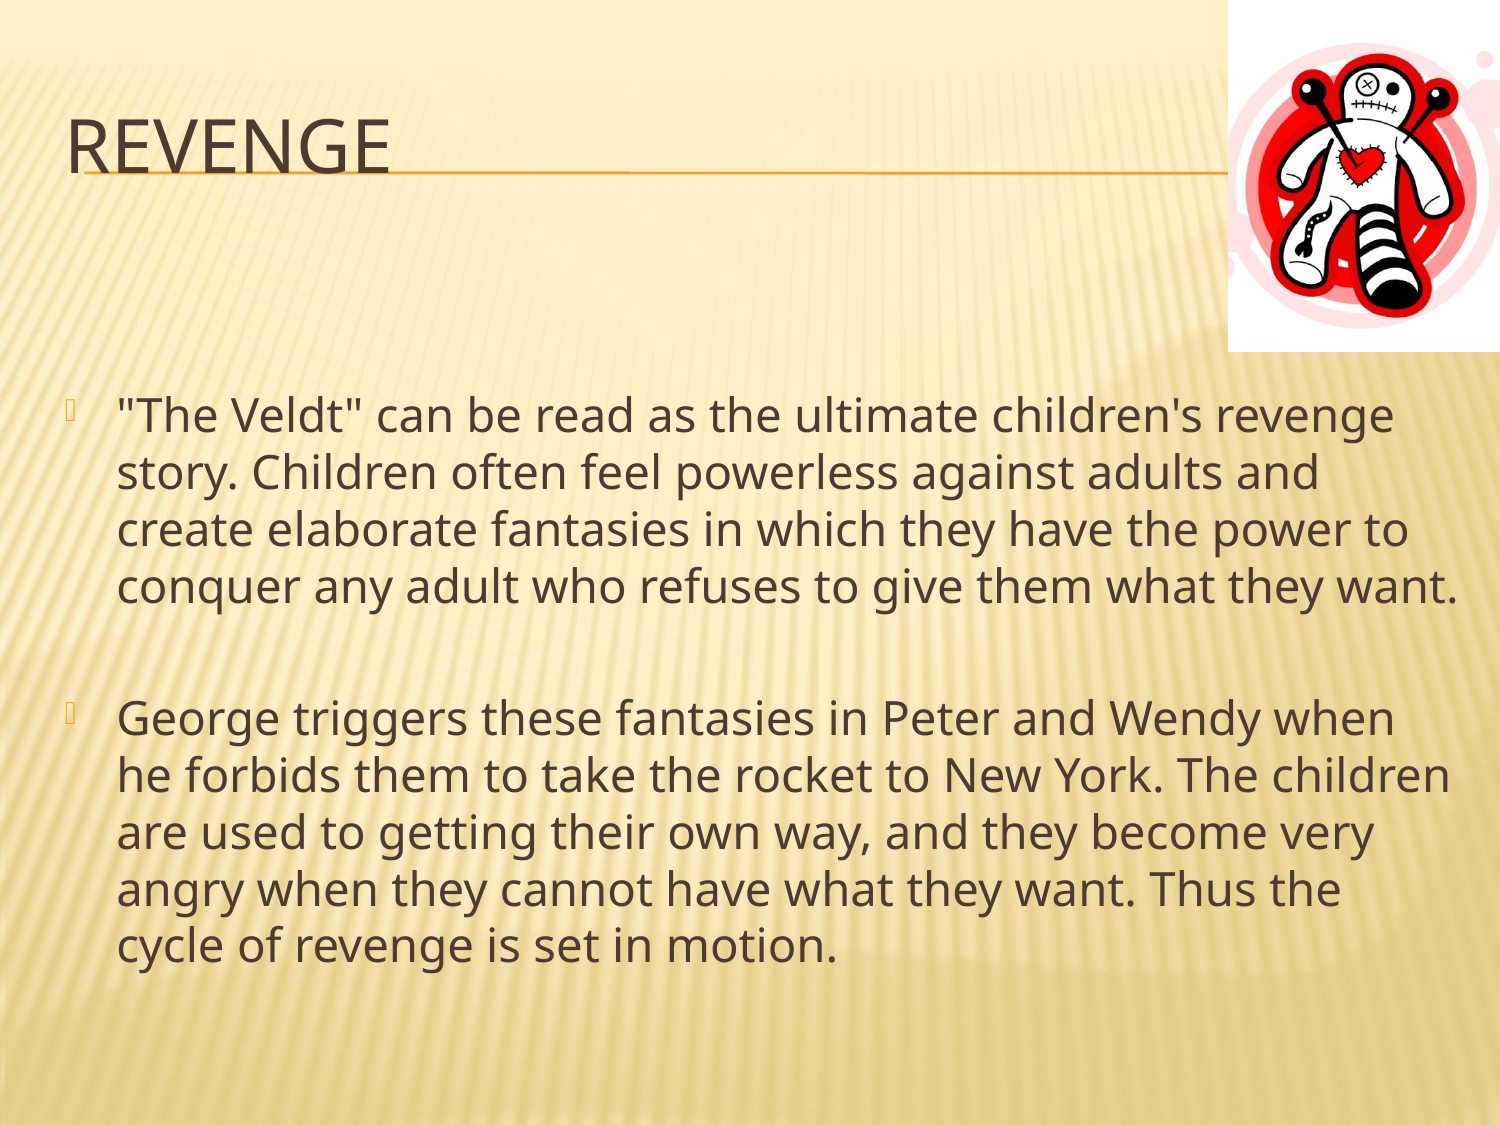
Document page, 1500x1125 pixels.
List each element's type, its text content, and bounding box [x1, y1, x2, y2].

list "The Veldt" can be read as the ultimate children's revenge story. Children often feel powerless against adults and create elaborate fantasies in which they have the power to conquer any adult who refuses to give them what they want. George triggers these fantasies in Peter and Wendy when he forbids them to take the rocket to New York. The children are used to getting their own way, and they become very angry when they cannot have what they want. Thus the cycle of revenge is set in motion. [50, 254, 1475, 998]
title Revenge [50, 75, 1217, 213]
picture [1227, 0, 1500, 352]
